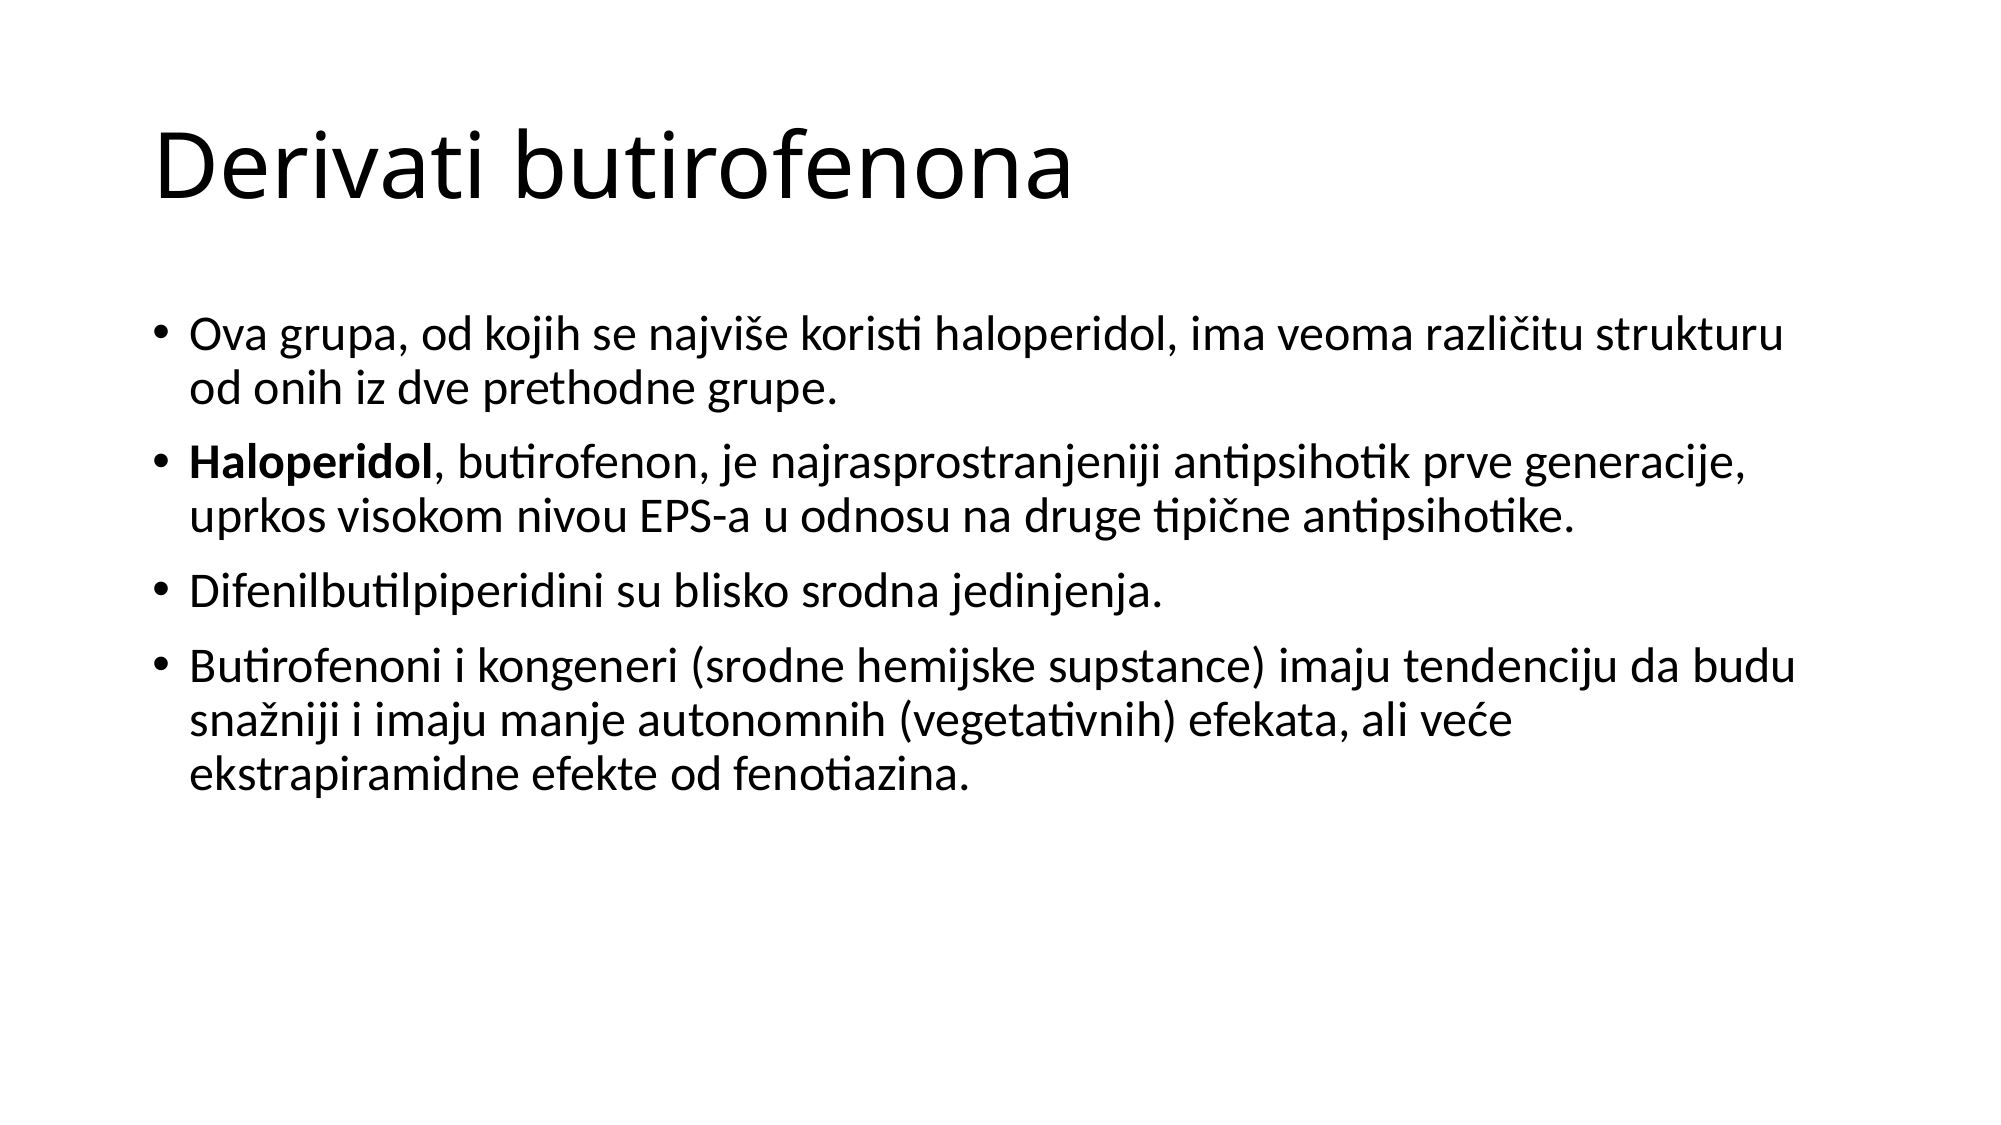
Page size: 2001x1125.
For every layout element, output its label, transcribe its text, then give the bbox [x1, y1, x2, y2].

title Derivati butirofenona [137, 59, 1863, 278]
list Ova grupa, od kojih se najviše koristi haloperidol, ima veoma različitu strukturu od onih iz dve prethodne grupe. Haloperidol, butirofenon, je najrasprostranjeniji antipsihotik prve generacije, uprkos visokom nivou EPS-a u odnosu na druge tipične antipsihotike. Difenilbutilpiperidini su blisko srodna jedinjenja. Butirofenoni i kongeneri (srodne hemijske supstance) imaju tendenciju da budu snažniji i imaju manje autonomnih (vegetativnih) efekata, ali veće ekstrapiramidne efekte od fenotiazina. [137, 299, 1863, 1014]
